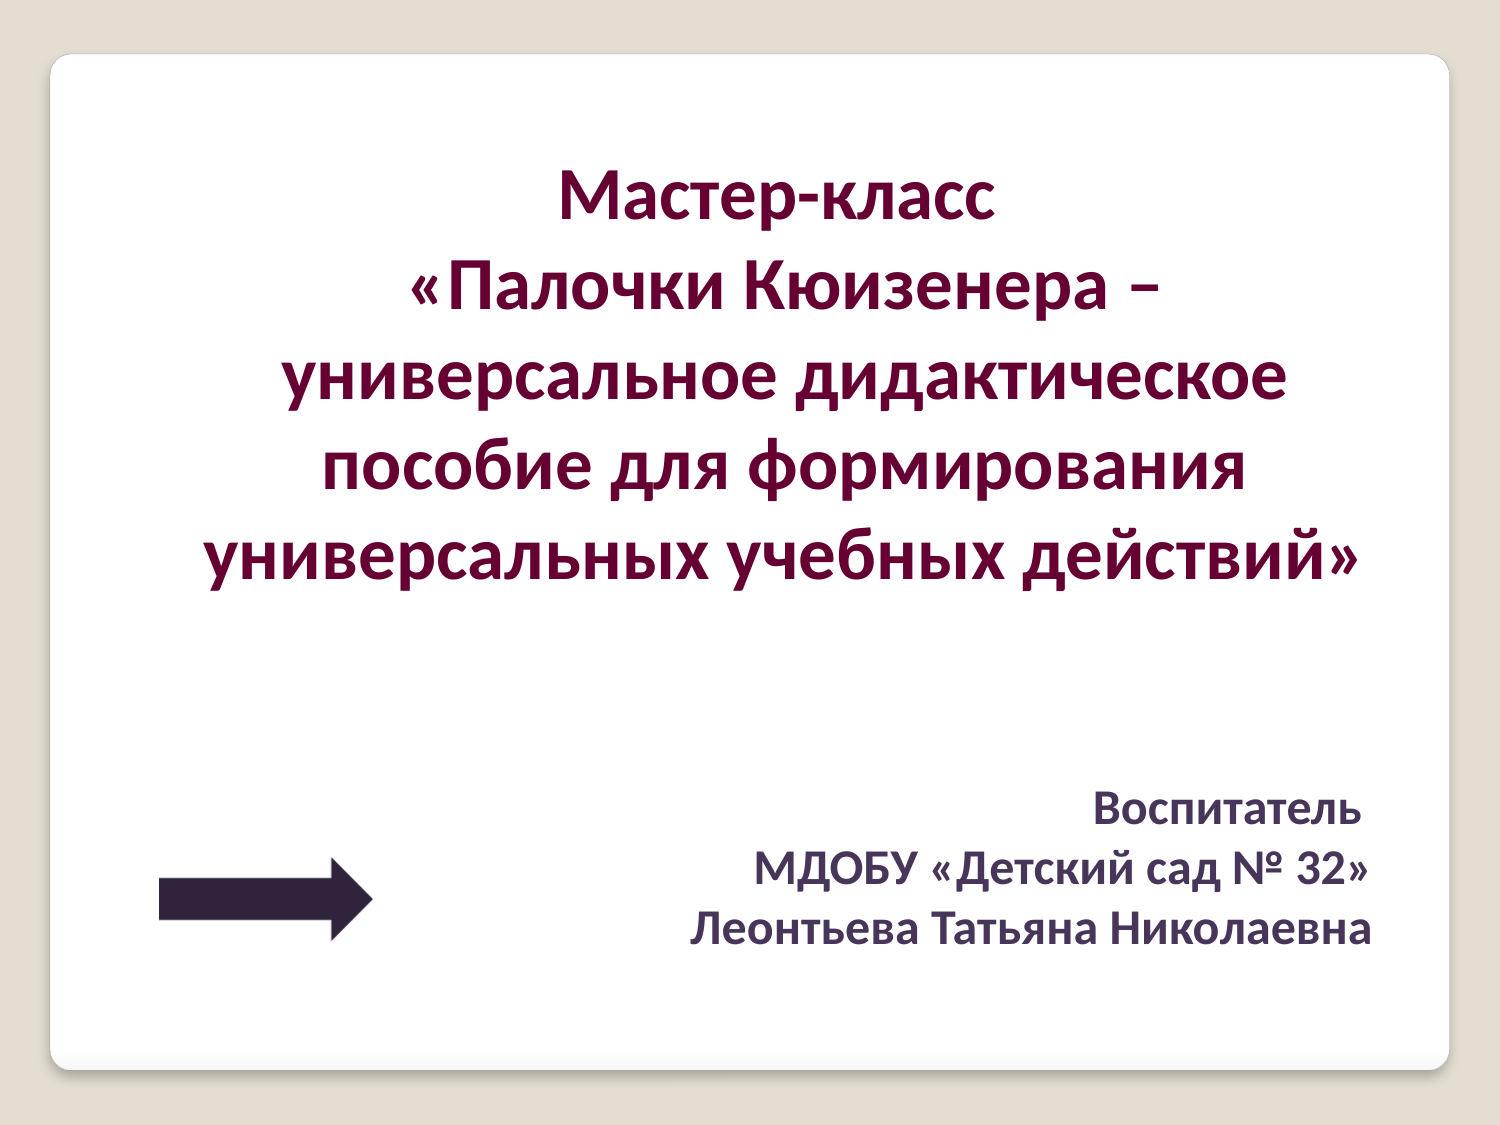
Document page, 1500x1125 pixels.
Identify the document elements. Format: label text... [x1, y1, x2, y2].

text_box Мастер-класс «Палочки Кюизенера – универсальное дидактическое пособие для формирования универсальных учебных действий» Воспитатель МДОБУ «Детский сад № 32» Леонтьева Татьяна Николаевна [182, 137, 1388, 962]
picture [159, 857, 373, 942]
